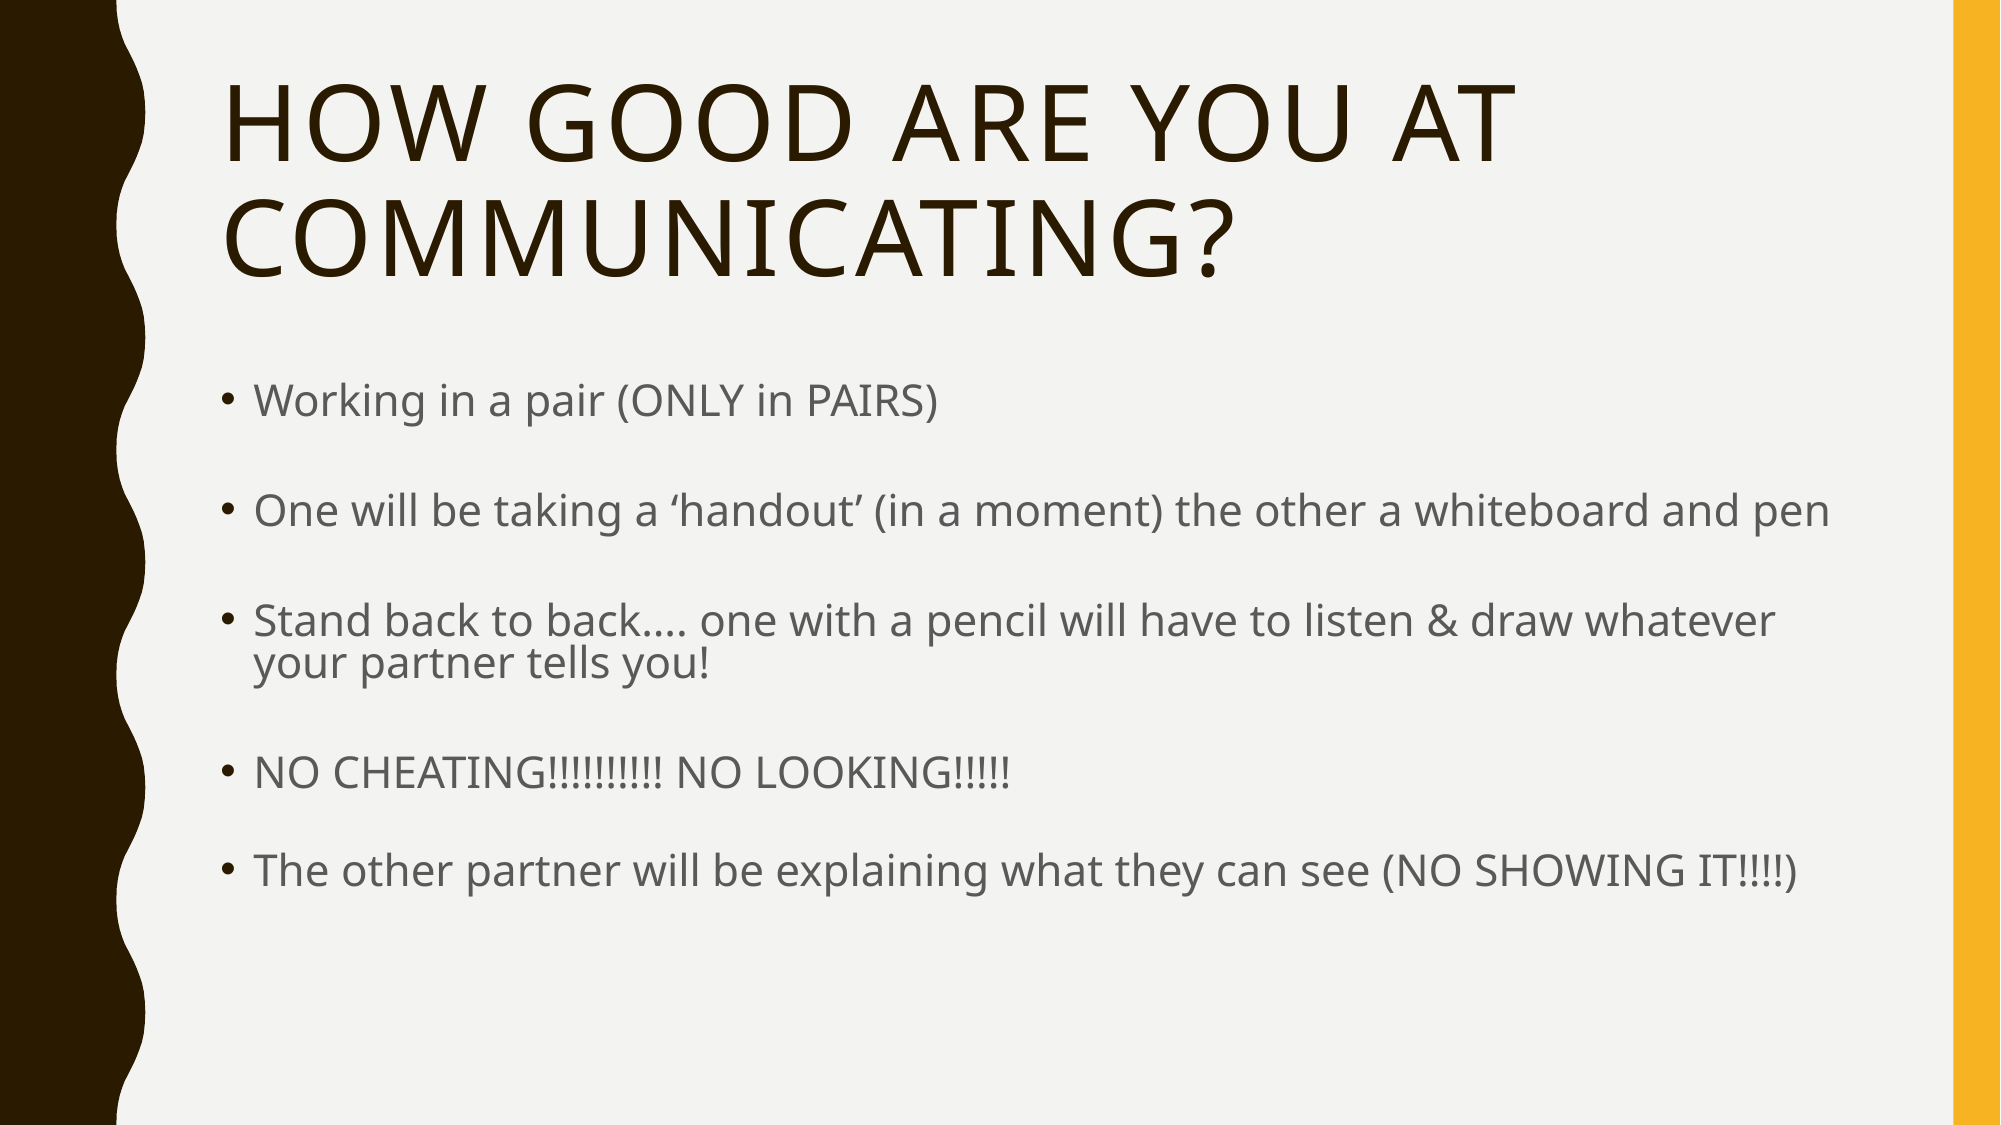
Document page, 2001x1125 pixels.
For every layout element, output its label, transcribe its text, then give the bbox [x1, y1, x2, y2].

list Working in a pair (ONLY in PAIRS) One will be taking a ‘handout’ (in a moment) the other a whiteboard and pen Stand back to back…. one with a pencil will have to listen & draw whatever your partner tells you! NO CHEATING!!!!!!!!!! NO LOOKING!!!!! The other partner will be explaining what they can see (NO SHOWING IT!!!!) [205, 375, 1875, 965]
title How Good are You at Communicating? [205, 62, 1875, 308]
